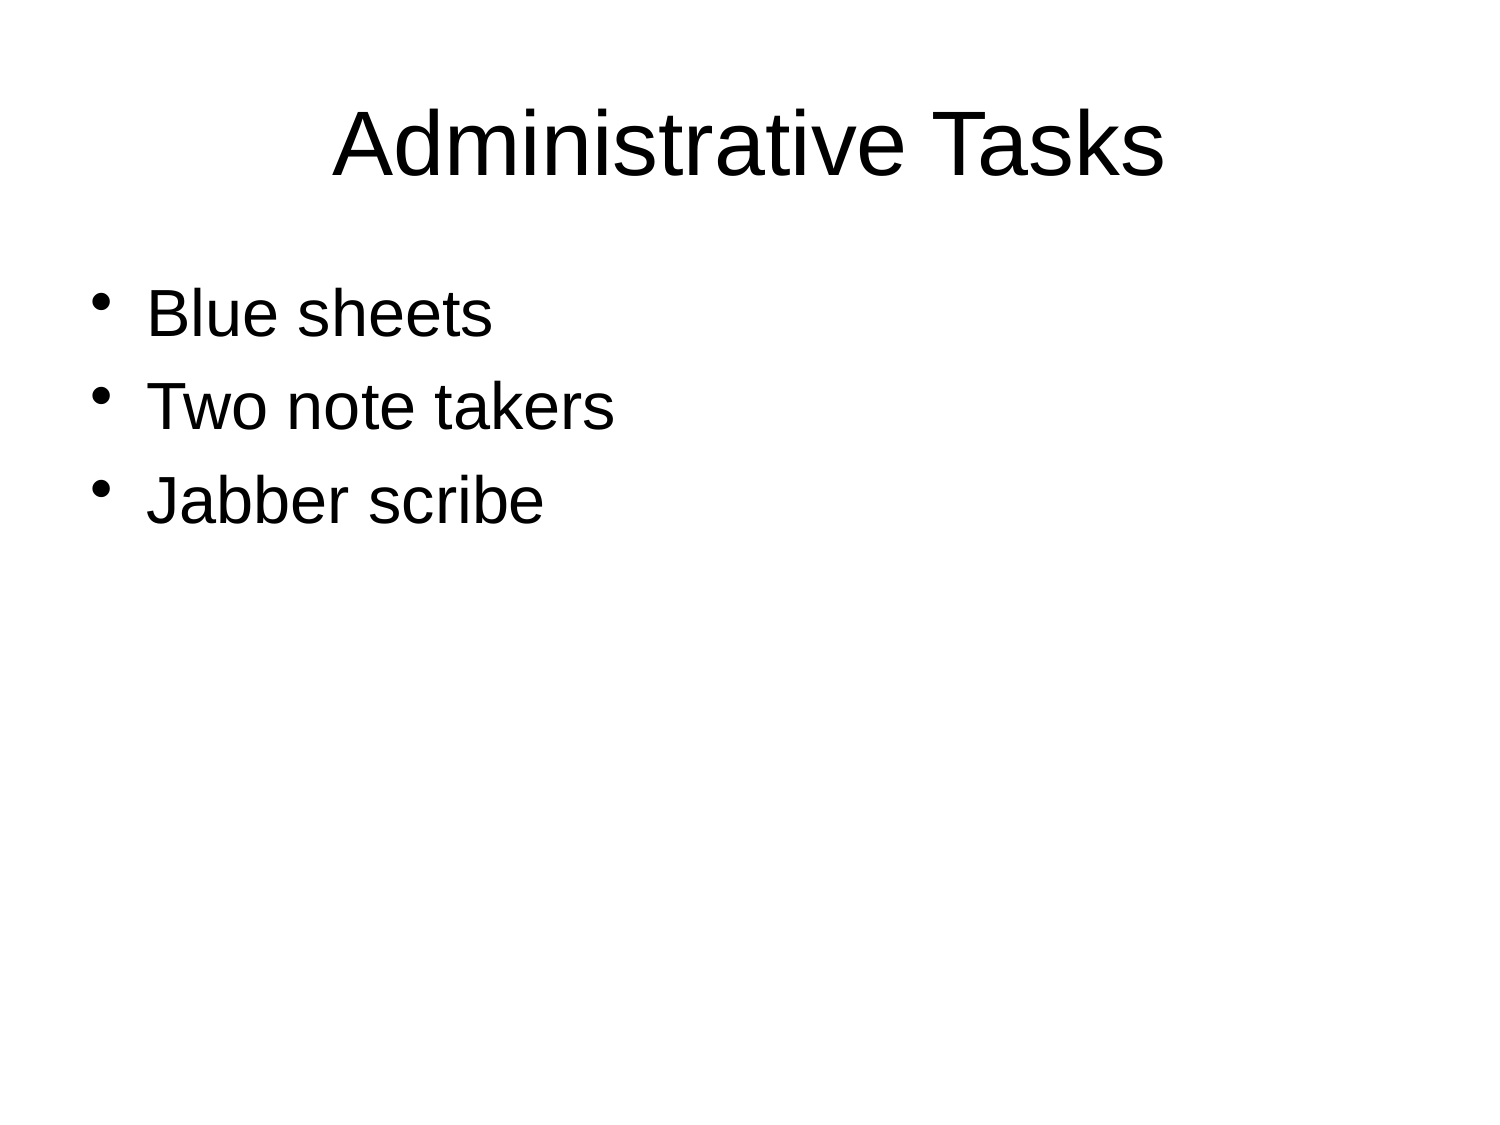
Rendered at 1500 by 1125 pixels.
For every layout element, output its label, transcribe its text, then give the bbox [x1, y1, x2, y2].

list Blue sheets Two note takers Jabber scribe [75, 262, 1425, 1005]
title Administrative Tasks [75, 45, 1425, 233]
